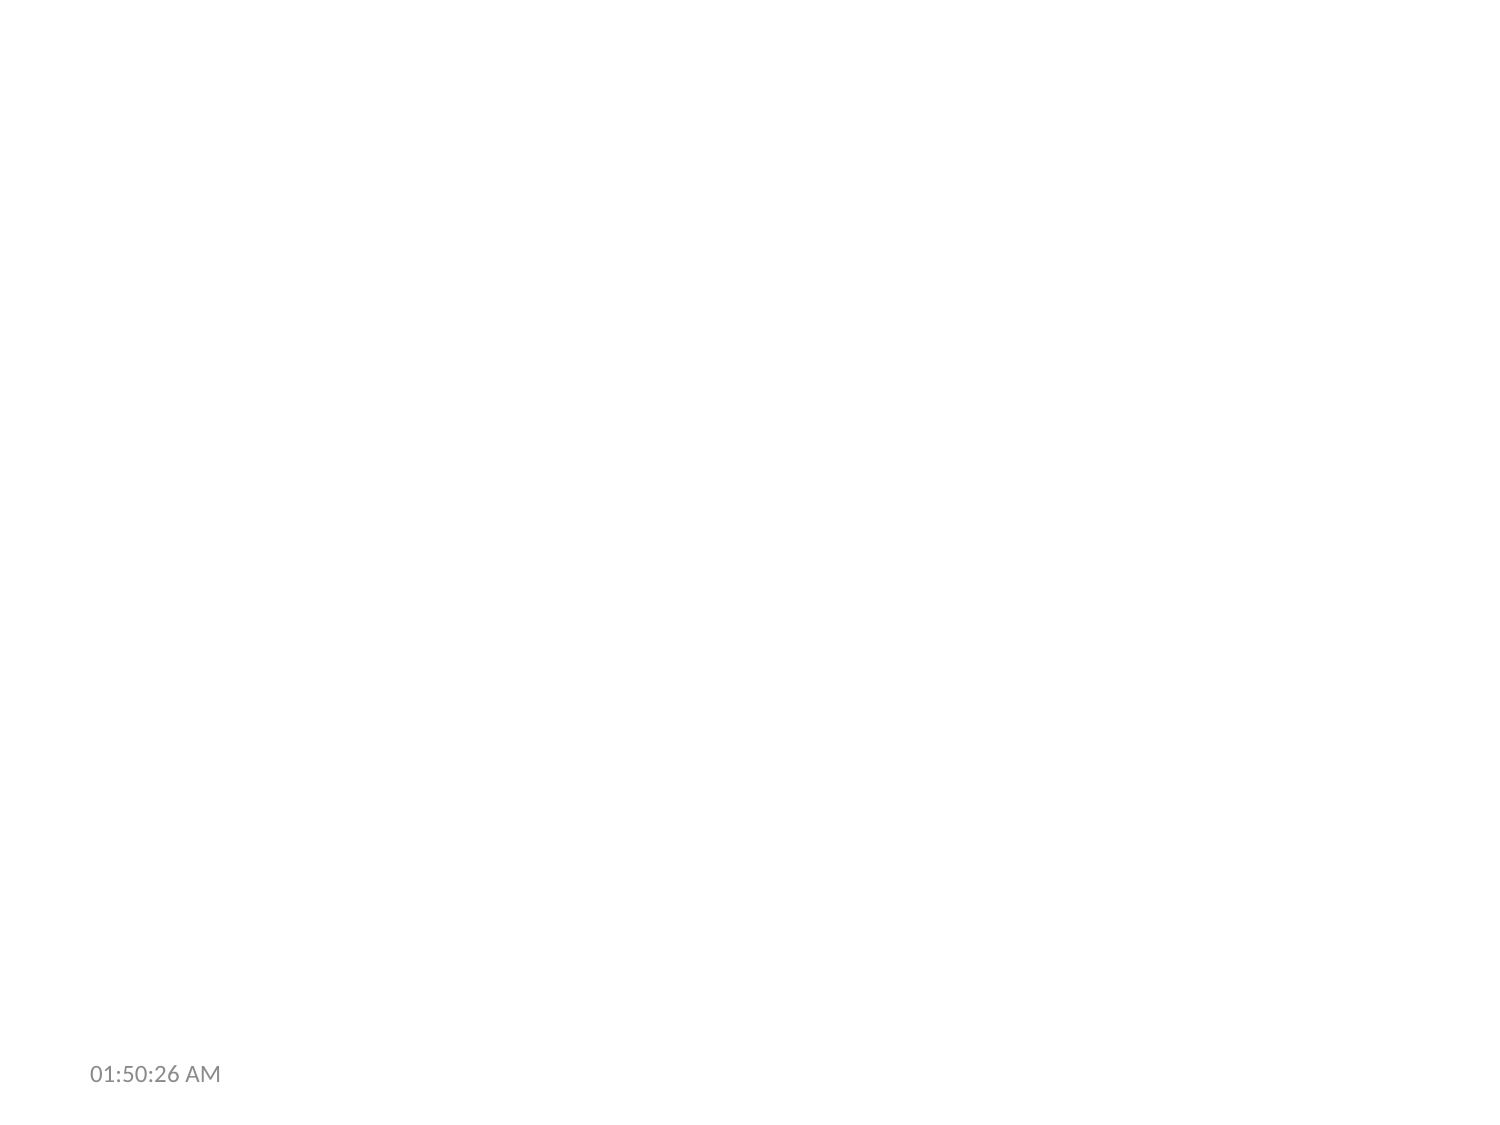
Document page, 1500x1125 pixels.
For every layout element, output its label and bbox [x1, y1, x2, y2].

slide_number [75, 1042, 425, 1103]
